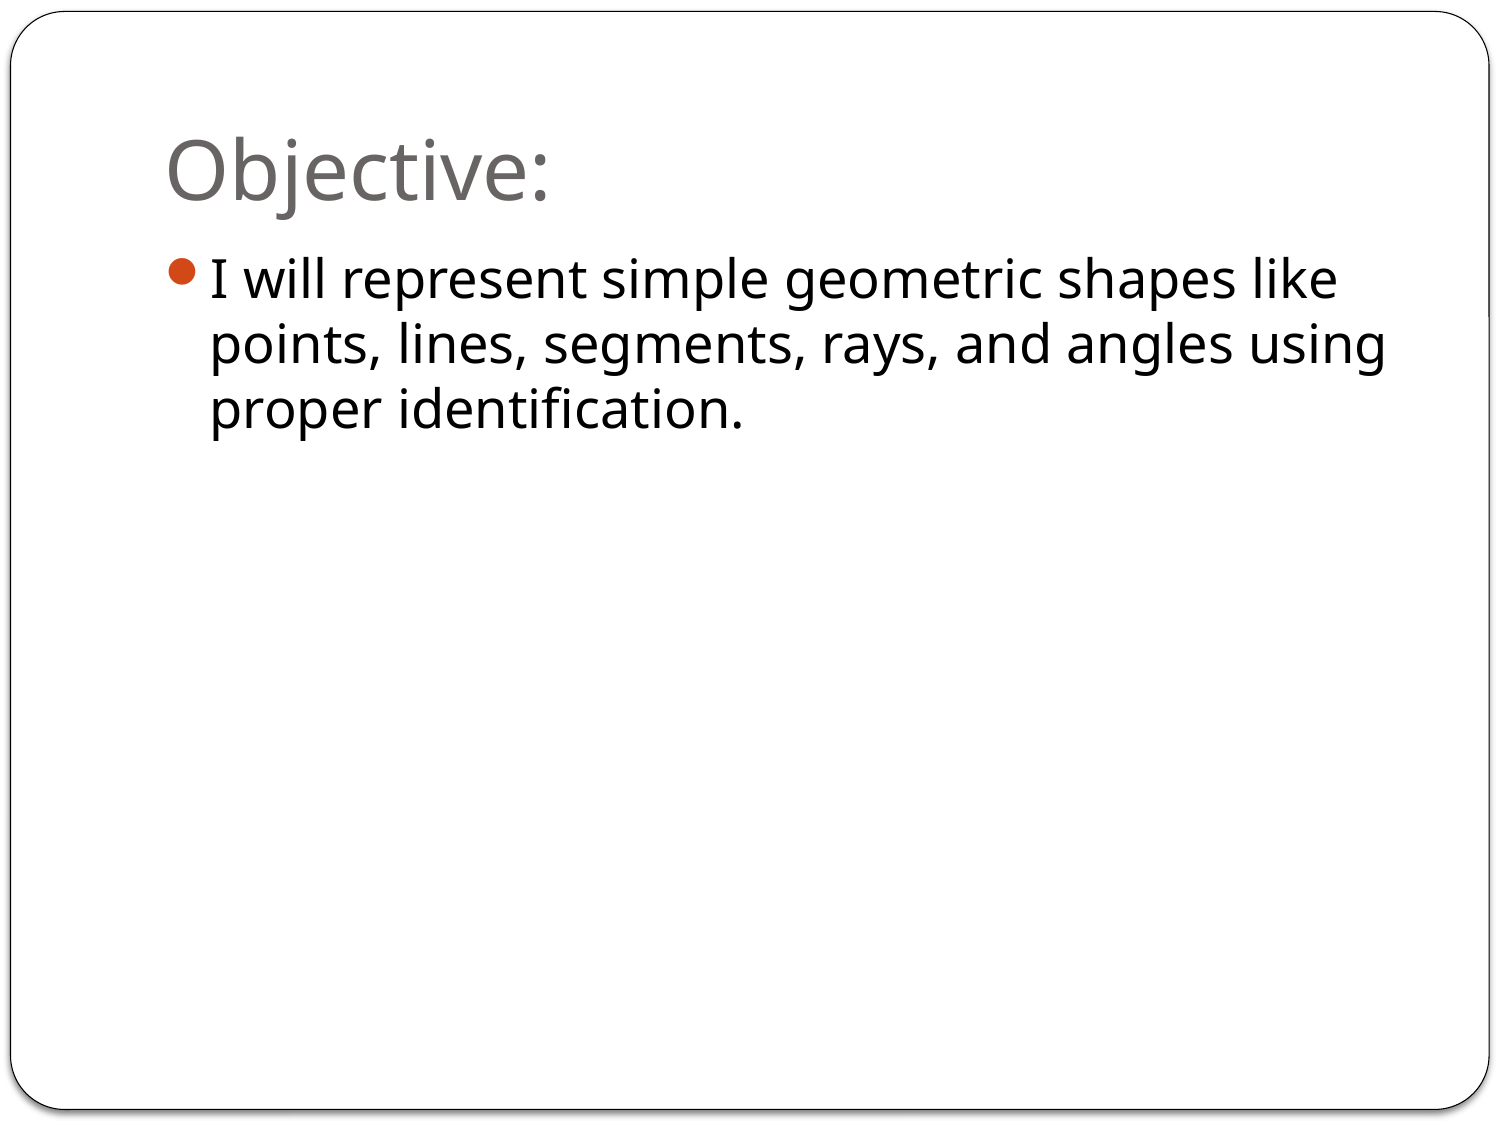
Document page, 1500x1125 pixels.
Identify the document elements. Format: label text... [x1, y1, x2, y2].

title Objective: [150, 45, 1425, 233]
list I will represent simple geometric shapes like points, lines, segments, rays, and angles using proper identification. [150, 237, 1425, 988]
